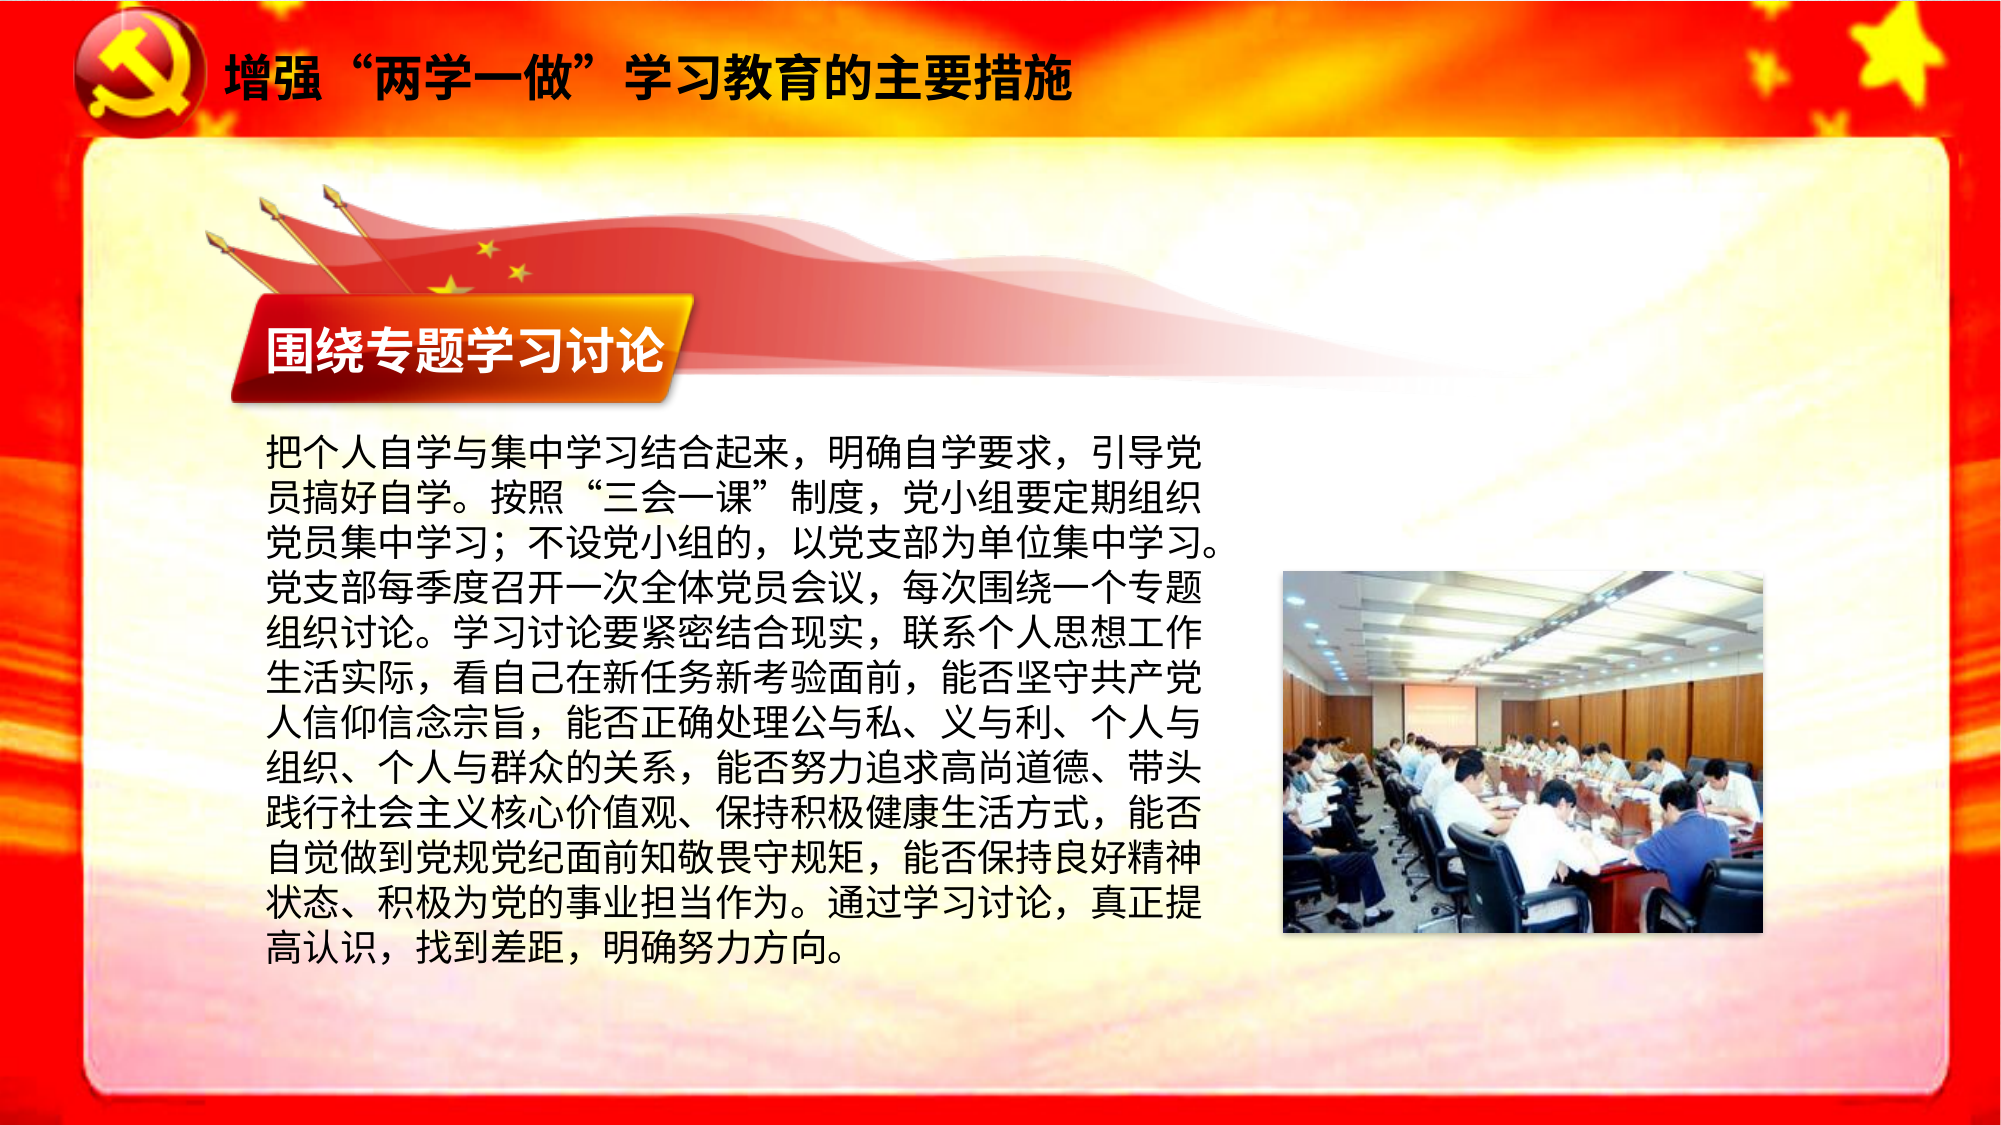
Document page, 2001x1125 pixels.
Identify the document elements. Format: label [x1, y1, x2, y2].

picture [0, 0, 2001, 1125]
text_box [230, 293, 729, 403]
